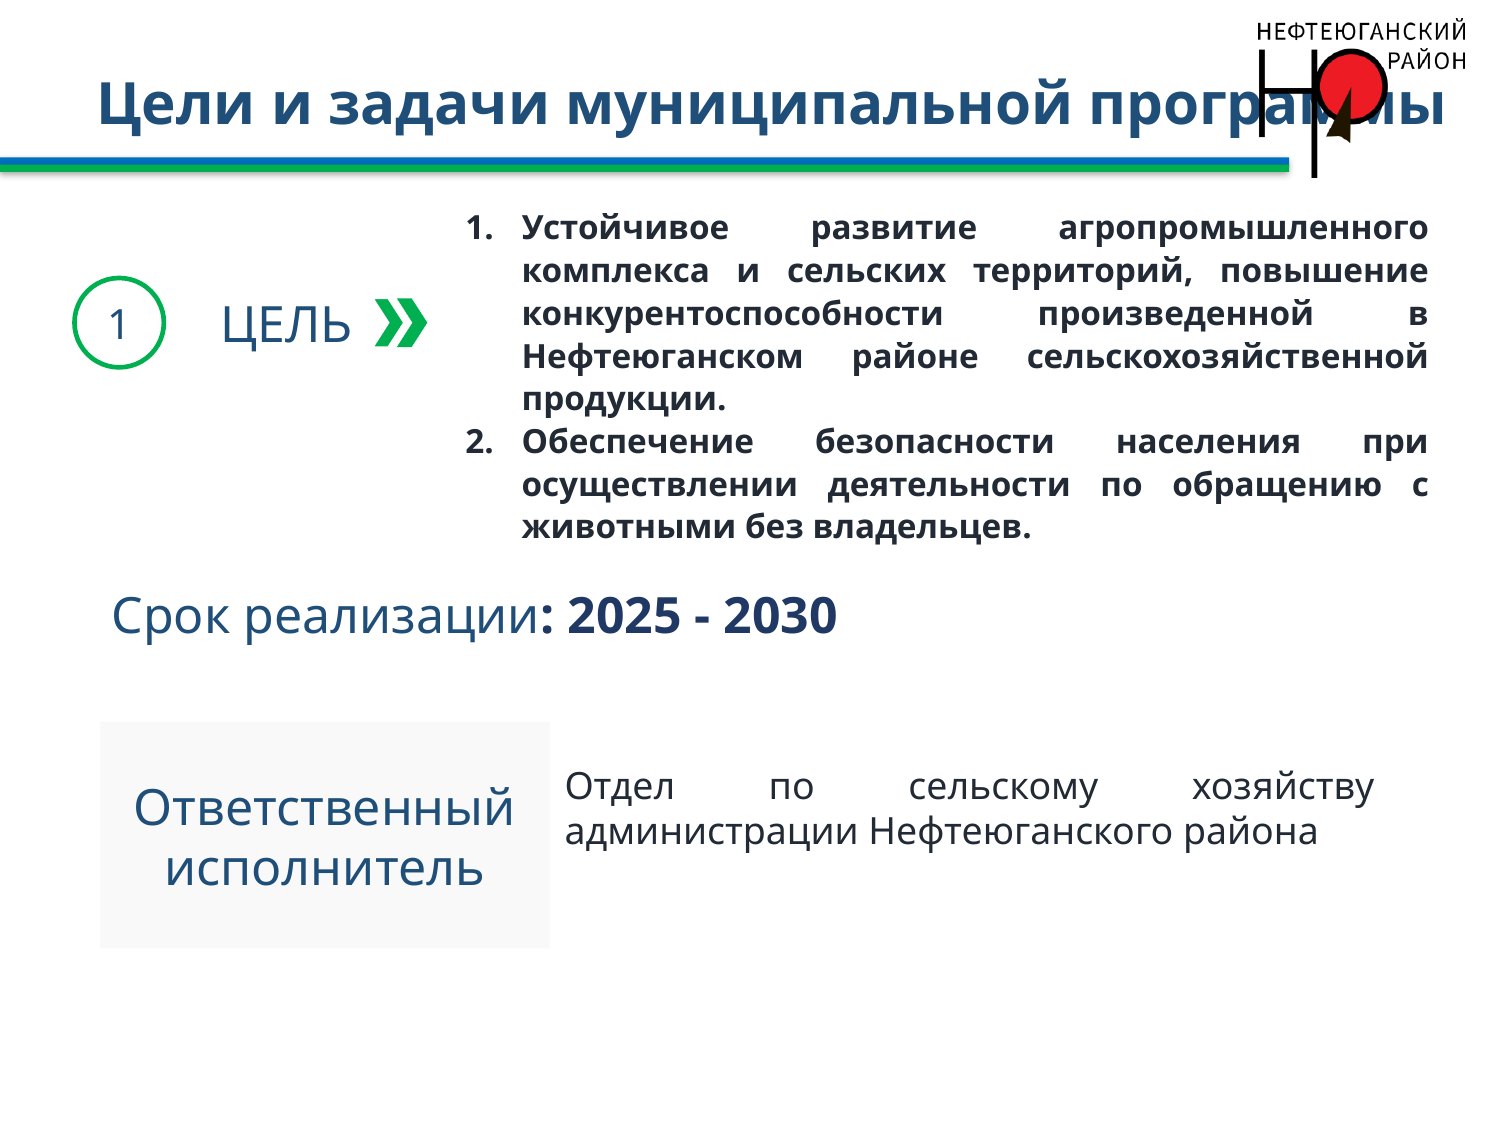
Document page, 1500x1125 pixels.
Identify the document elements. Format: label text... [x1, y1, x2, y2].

text_box ЦЕЛЬ [205, 284, 368, 360]
text_box Устойчивое развитие агропромышленного комплекса и сельских территорий, повышение конкурентоспособности произведенной в Нефтеюганском районе сельскохозяйственной продукции. Обеспечение безопасности населения при осуществлении деятельности по обращению с животными без владельцев. [450, 196, 1445, 553]
text_box Срок реализации: 2025 - 2030 [96, 576, 853, 652]
picture [1258, 18, 1466, 178]
text_box Ответственный исполнитель [99, 721, 551, 950]
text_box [372, 298, 428, 348]
text_box 1 [73, 276, 165, 369]
text_box Цели и задачи муниципальной программы [81, 0, 1500, 145]
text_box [0, 157, 1252, 172]
text_box Отдел по сельскому хозяйству администрации Нефтеюганского района [549, 754, 1390, 860]
